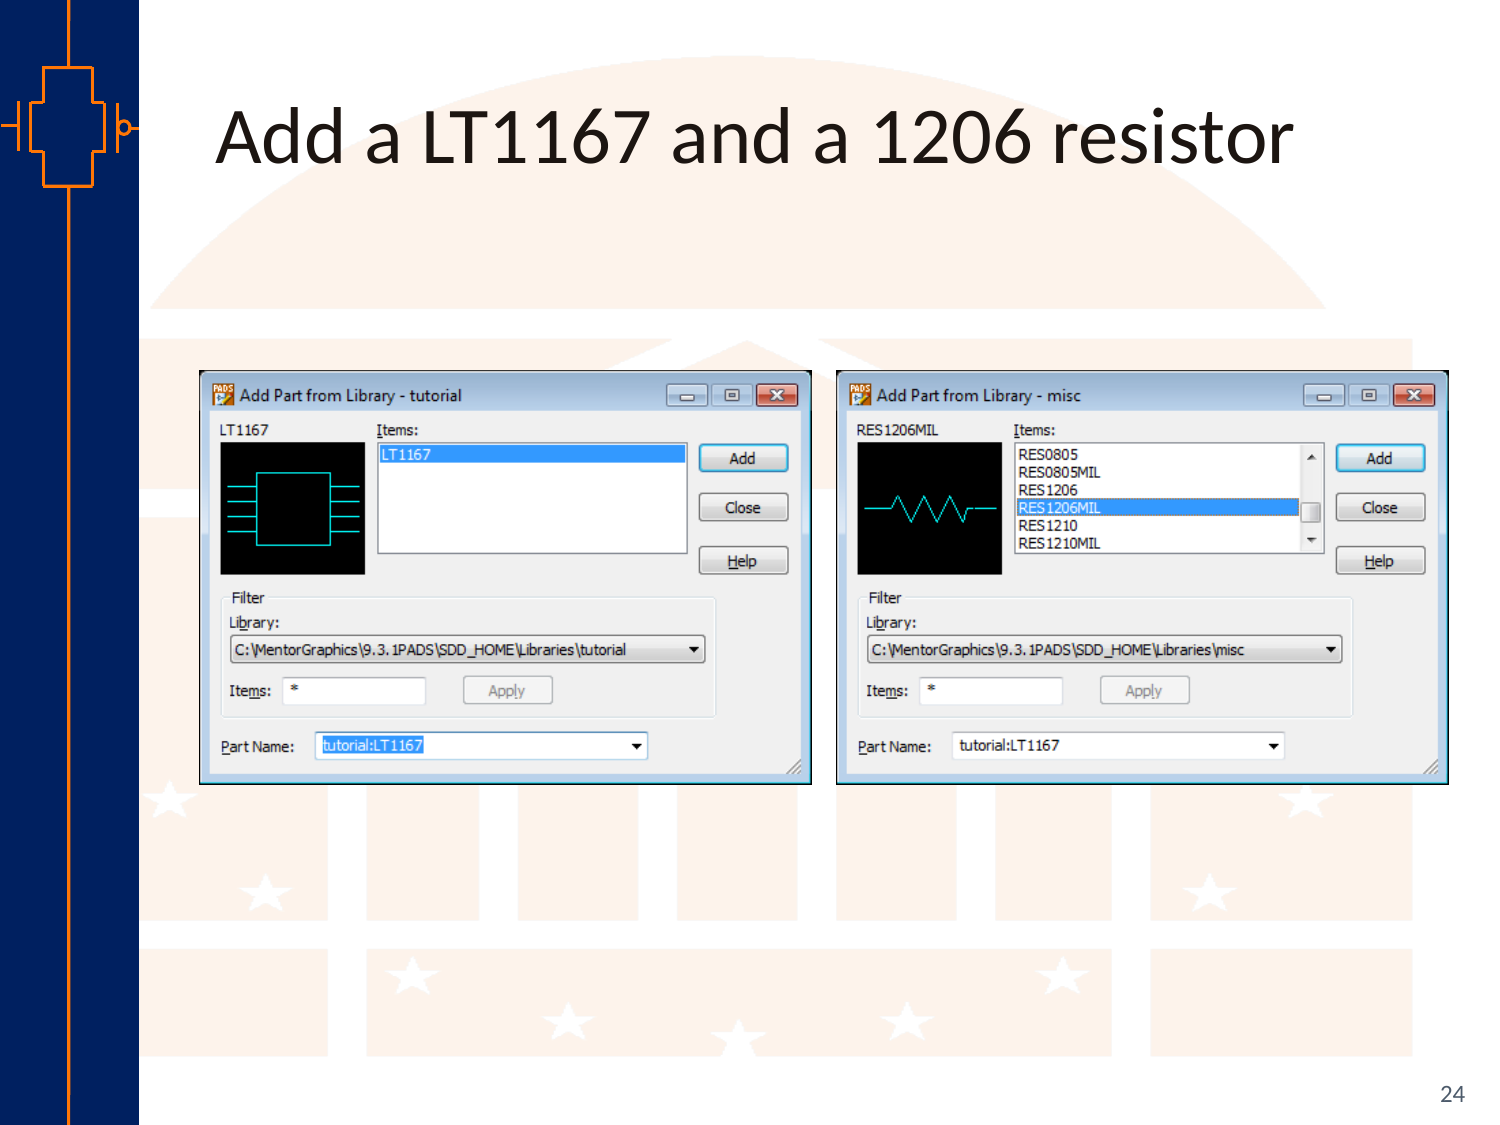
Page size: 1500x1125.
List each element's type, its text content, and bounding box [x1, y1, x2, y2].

title Add a LT1167 and a 1206 resistor [200, 0, 1388, 188]
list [199, 370, 812, 785]
slide_number 24 [1425, 1062, 1488, 1123]
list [836, 370, 1450, 785]
